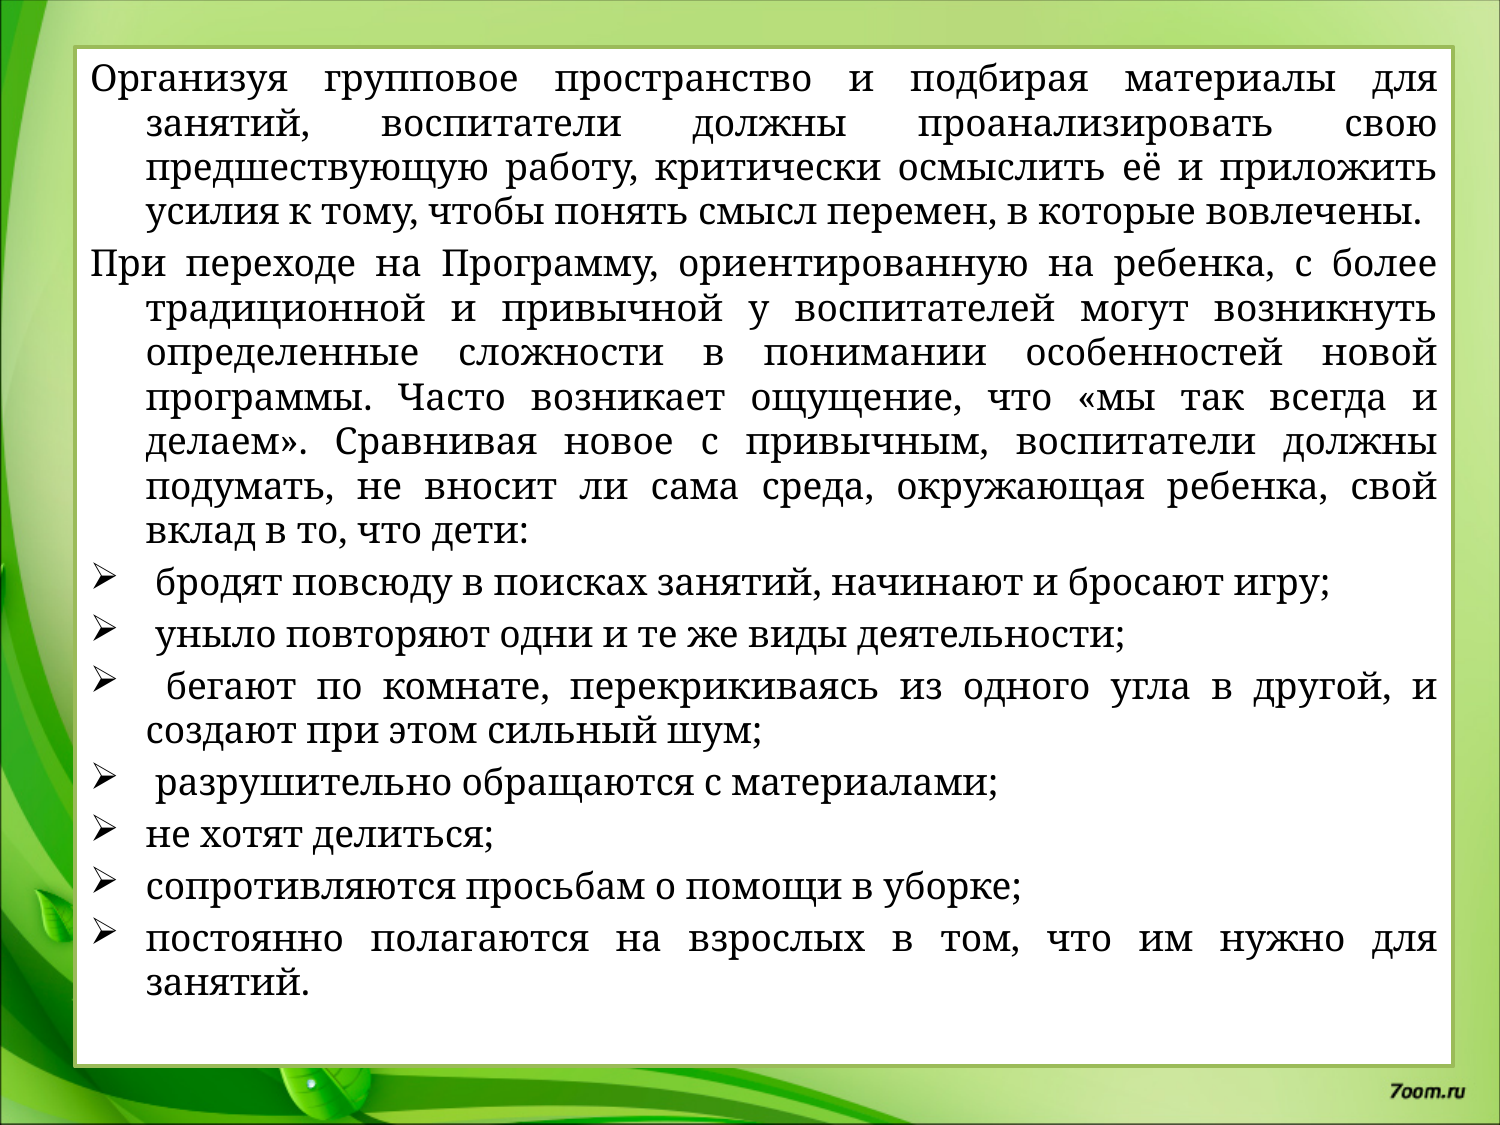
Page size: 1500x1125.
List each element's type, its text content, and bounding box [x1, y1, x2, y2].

picture [0, 0, 1500, 1125]
list Организуя групповое пространство и подбирая материалы для занятий, воспитатели должны проанализировать свою предшествующую работу, критически осмыслить её и приложить усилия к тому, чтобы понять смысл перемен, в которые вовлечены. При переходе на Программу, ориентированную на ребенка, с более традиционной и привычной у воспитателей могут возникнуть определенные сложности в понимании особенностей новой программы. Часто возникает ощущение, что «мы так всегда и делаем». Сравнивая новое с привычным, воспитатели должны подумать, не вносит ли сама среда, окружающая ребенка, свой вклад в то, что дети: бродят повсюду в поисках занятий, начинают и бросают игру; уныло повторяют одни и те же виды деятельности; бегают по комнате, перекрикиваясь из одного угла в другой, и создают при этом сильный шум; разрушительно обращаются с материалами; не хотят делиться; сопротивляются просьбам о помощи в уборке; постоянно полагаются на взрослых в том, что им нужно для занятий. [73, 45, 1455, 1068]
